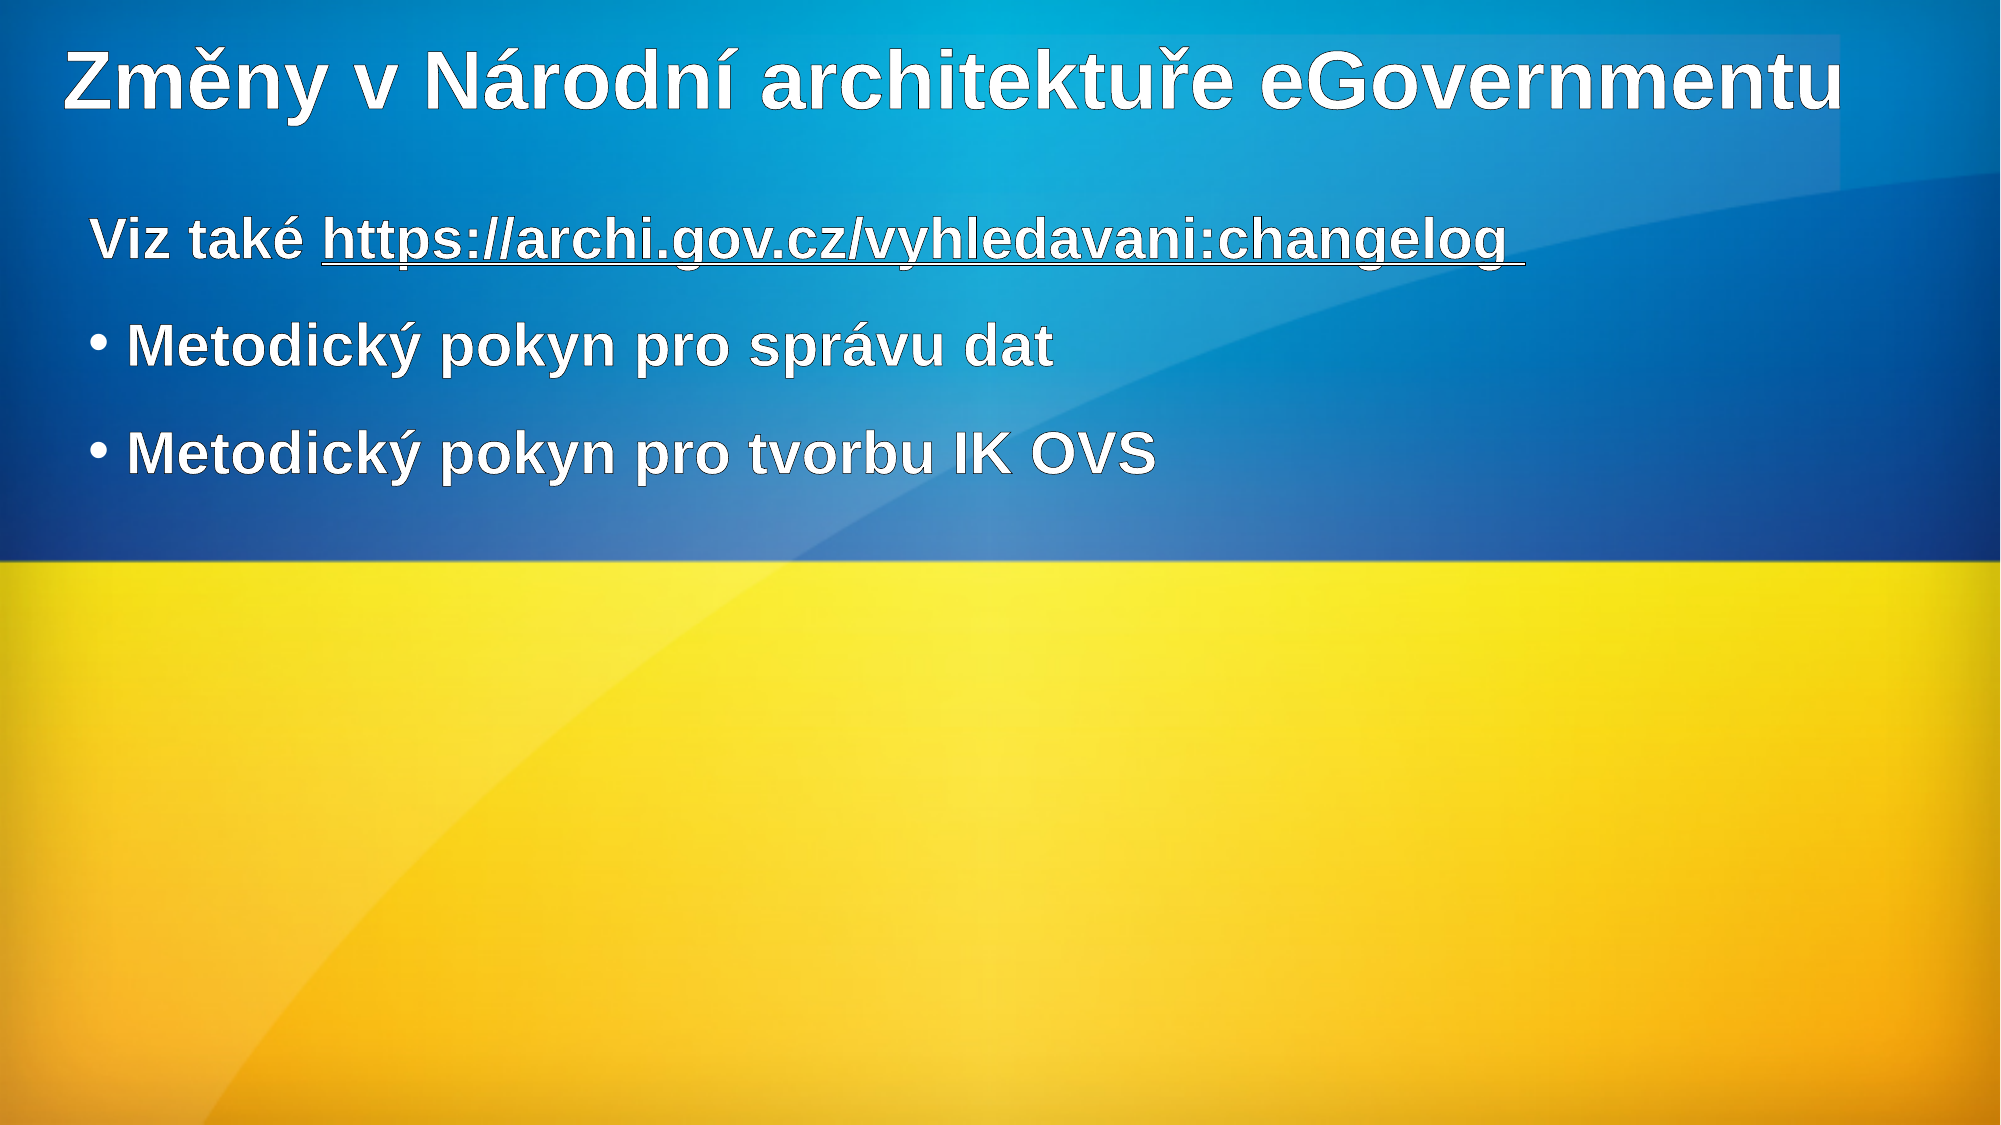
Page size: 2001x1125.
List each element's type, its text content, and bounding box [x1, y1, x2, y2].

title Změny v Národní architektuře eGovernmentu [46, 20, 1954, 144]
picture [0, 0, 2001, 1125]
list Viz také https://archi.gov.cz/vyhledavani:changelog Metodický pokyn pro správu dat Metodický pokyn pro tvorbu IK OVS [73, 143, 1927, 1091]
